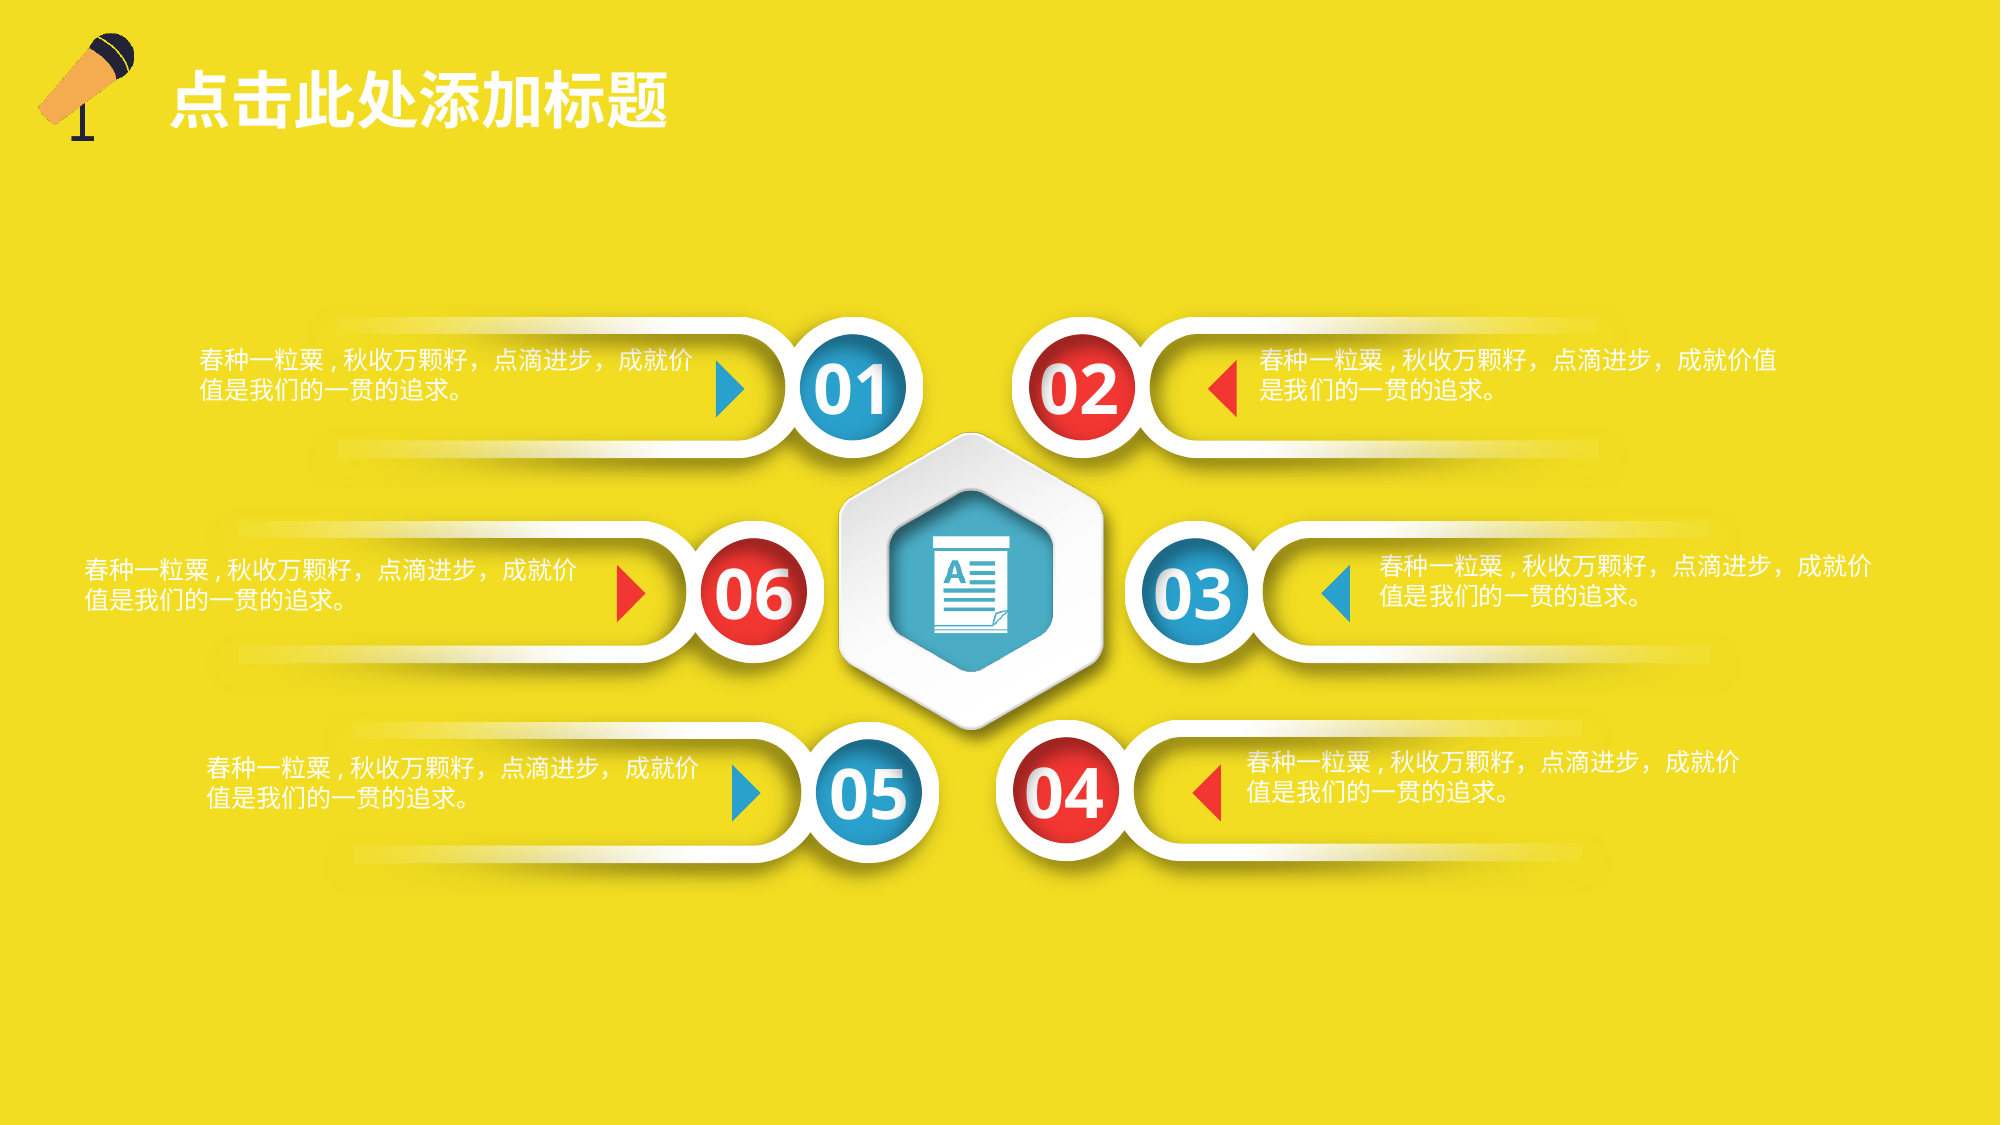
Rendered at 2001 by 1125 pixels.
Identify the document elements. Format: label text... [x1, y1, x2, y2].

text_box 点击此处添加标题 [155, 54, 712, 144]
picture [173, 281, 1775, 898]
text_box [1646, 739, 1775, 816]
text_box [185, 337, 272, 414]
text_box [69, 547, 173, 623]
picture [17, 18, 155, 156]
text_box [1775, 542, 1907, 619]
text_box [191, 744, 288, 821]
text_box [1662, 337, 1809, 414]
